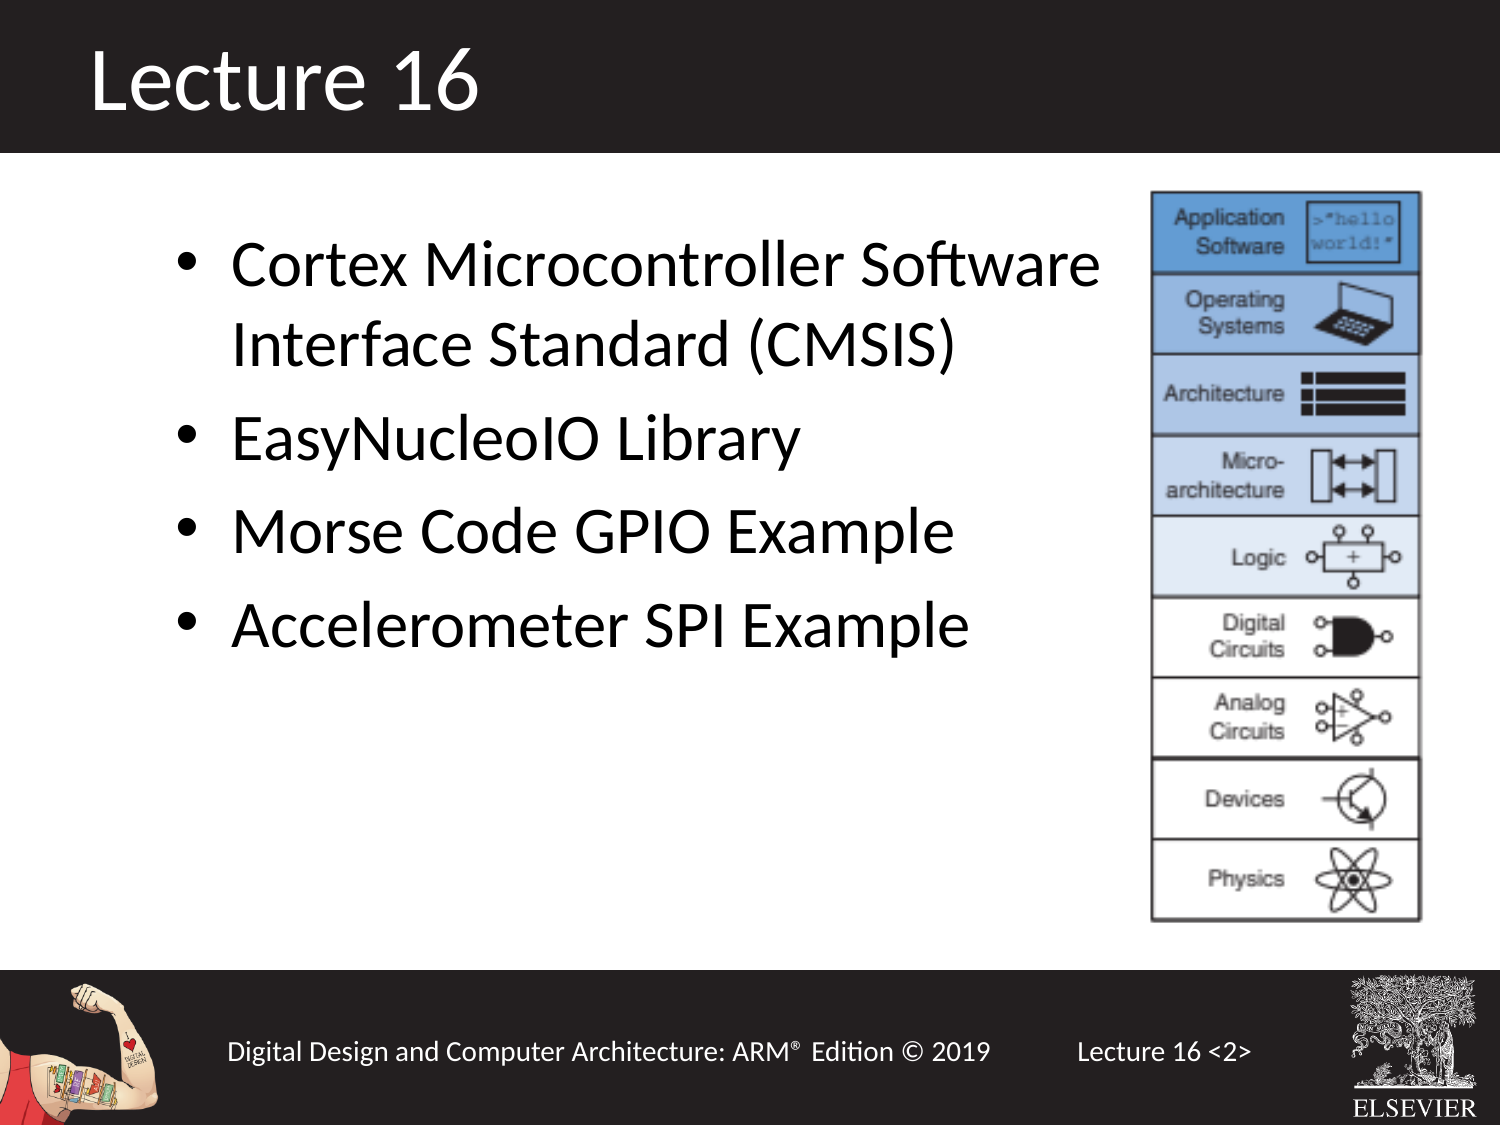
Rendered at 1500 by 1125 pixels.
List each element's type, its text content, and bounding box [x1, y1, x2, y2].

text_box Cortex Microcontroller Software Interface Standard (CMSIS) EasyNucleoIO Library Morse Code GPIO Example Accelerometer SPI Example [160, 212, 1200, 955]
text_box Lecture 16 [75, 11, 1375, 136]
picture [0, 979, 163, 1125]
picture [1350, 974, 1477, 1117]
picture [1149, 187, 1426, 924]
